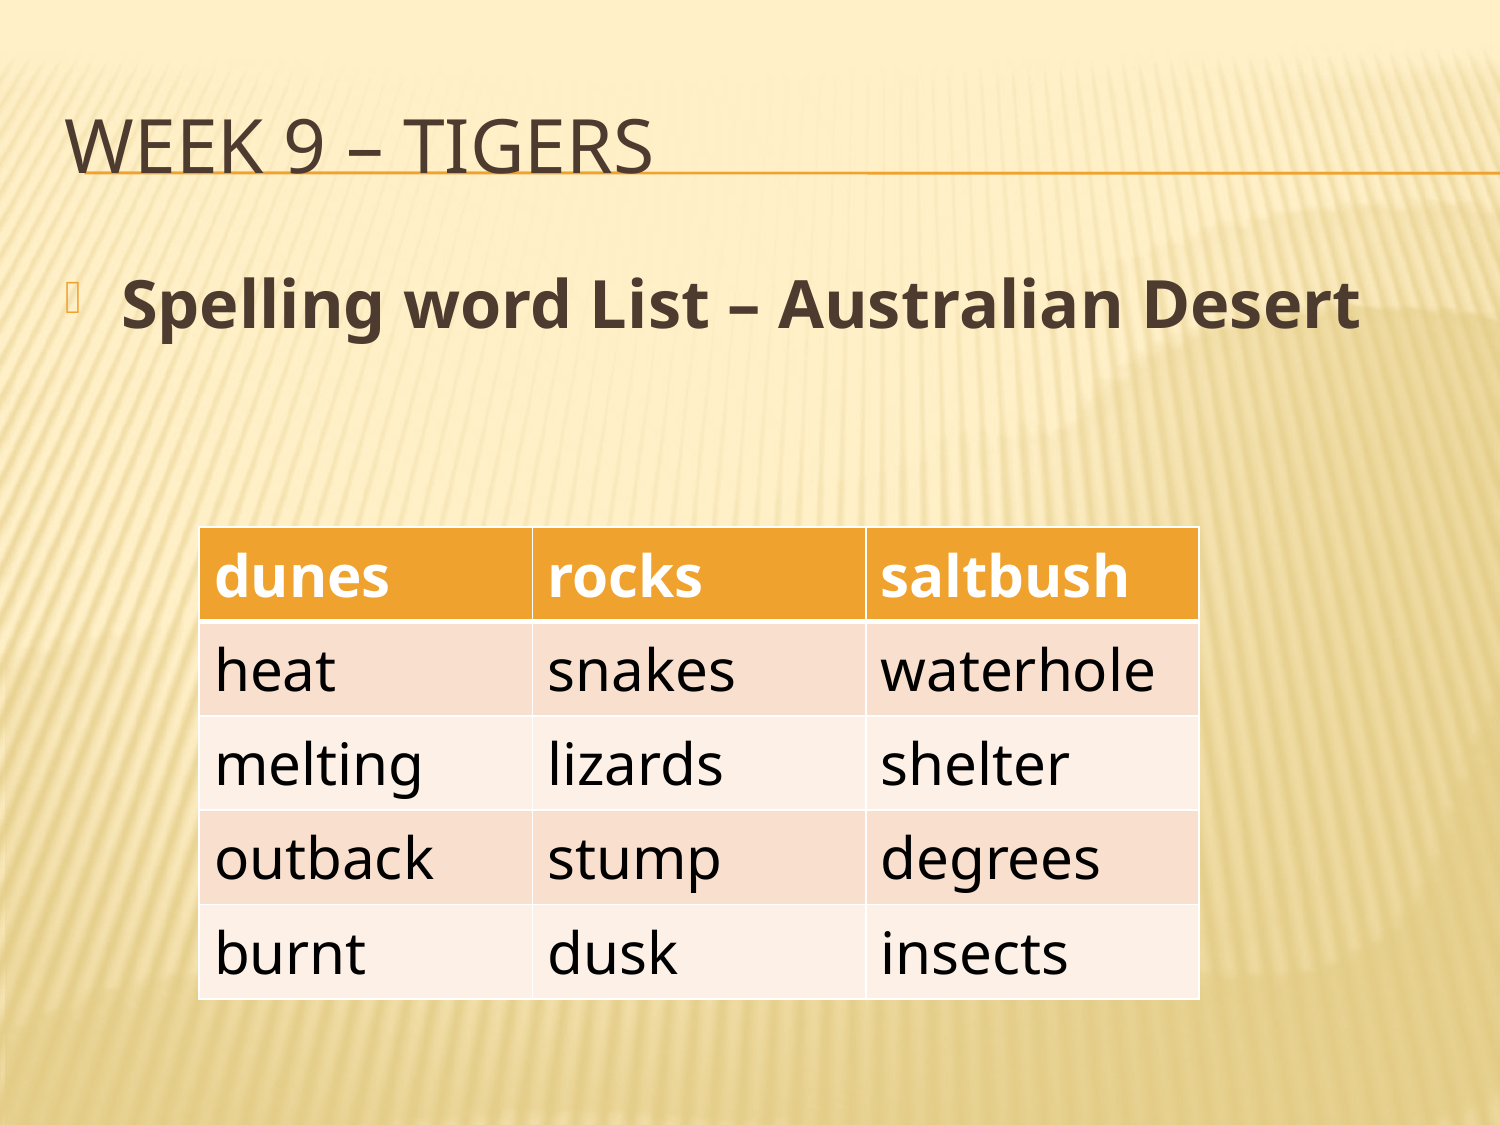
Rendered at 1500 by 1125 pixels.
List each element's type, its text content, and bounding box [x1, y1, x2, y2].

table_cell degrees [867, 811, 1198, 904]
title Week 9 – Tigers [50, 75, 1475, 213]
table_cell dusk [533, 905, 865, 998]
table_cell snakes [533, 624, 865, 715]
table_cell stump [533, 811, 865, 904]
table_header rocks [533, 528, 865, 619]
table_cell burnt [200, 905, 532, 998]
list Spelling word List – Australian Desert [50, 254, 1475, 998]
table_cell melting [200, 717, 532, 809]
table_cell heat [200, 624, 532, 715]
table_cell lizards [533, 717, 865, 809]
table_header saltbush [867, 528, 1198, 619]
table_cell outback [200, 811, 532, 904]
table_cell waterhole [867, 624, 1198, 715]
table_cell insects [867, 905, 1198, 998]
table_cell shelter [867, 717, 1198, 809]
table_header dunes [200, 528, 532, 619]
